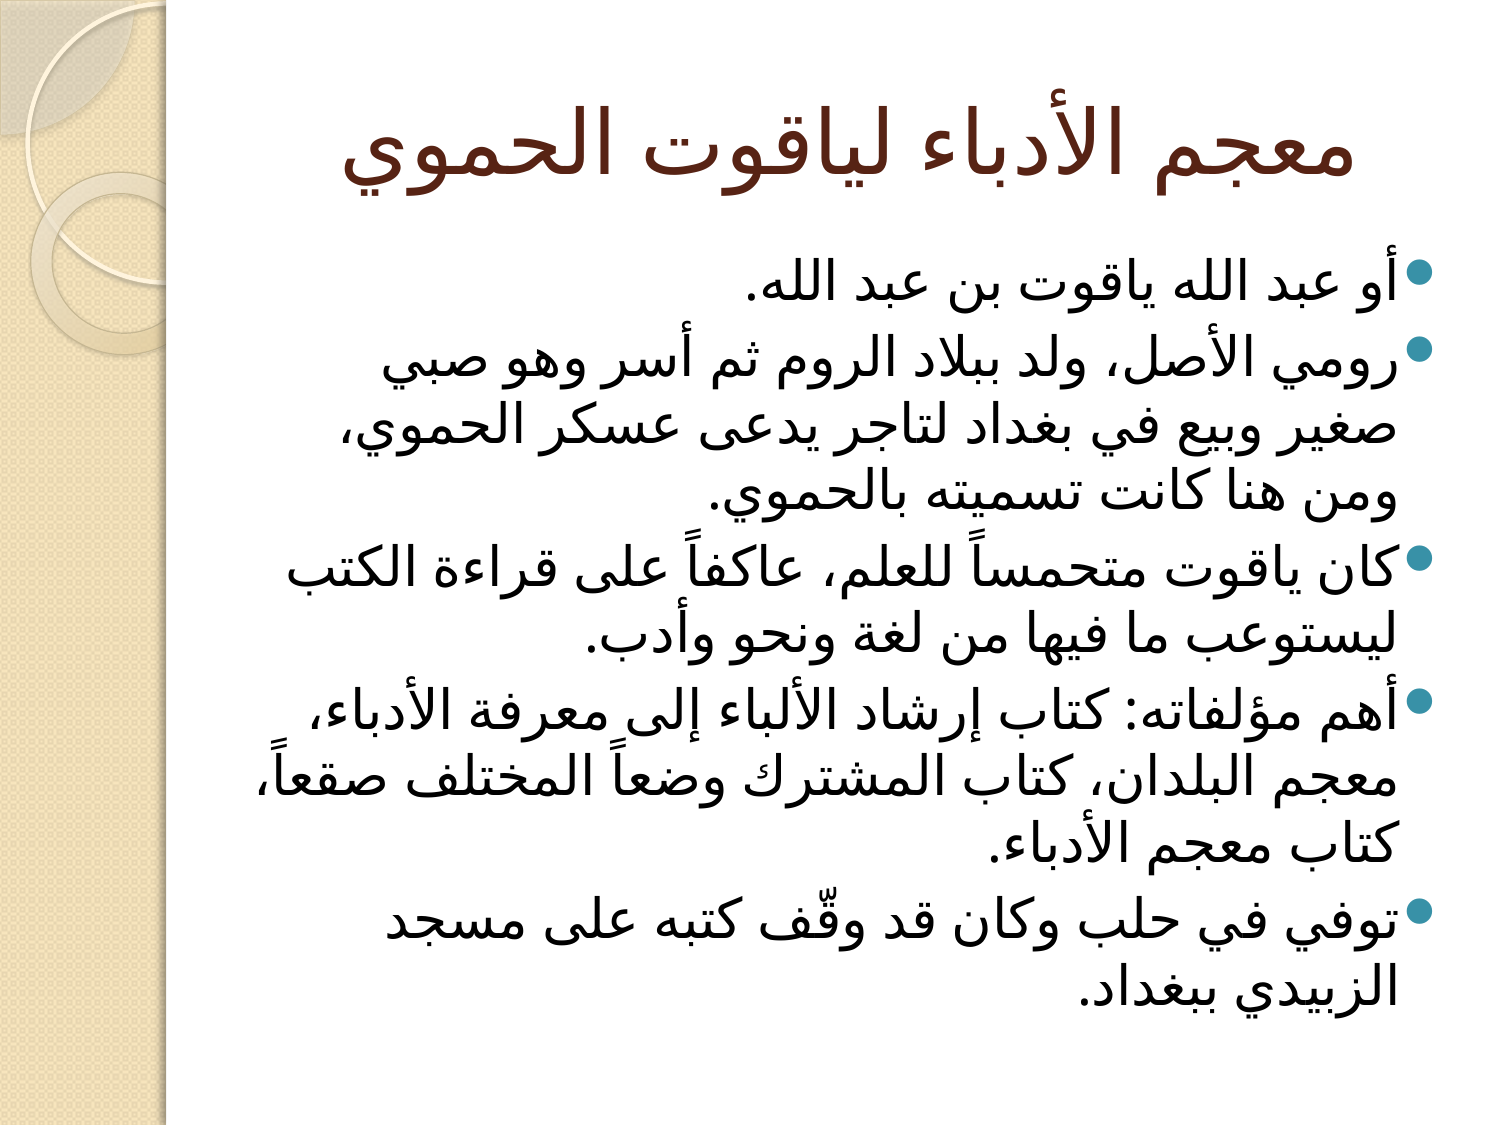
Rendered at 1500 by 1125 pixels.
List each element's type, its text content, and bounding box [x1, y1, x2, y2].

title معجم الأدباء لياقوت الحموي [235, 45, 1466, 233]
list أو عبد الله ياقوت بن عبد الله. رومي الأصل، ولد ببلاد الروم ثم أسر وهو صبي صغير وبيع في بغداد لتاجر يدعى عسكر الحموي، ومن هنا كانت تسميته بالحموي. كان ياقوت متحمساً للعلم، عاكفاً على قراءة الكتب ليستوعب ما فيها من لغة ونحو وأدب. أهم مؤلفاته: كتاب إرشاد الألباء إلى معرفة الأدباء، معجم البلدان، كتاب المشترك وضعاً المختلف صقعاً، كتاب معجم الأدباء. توفي في حلب وكان قد وقّف كتبه على مسجد الزبيدي ببغداد. [235, 237, 1466, 1025]
